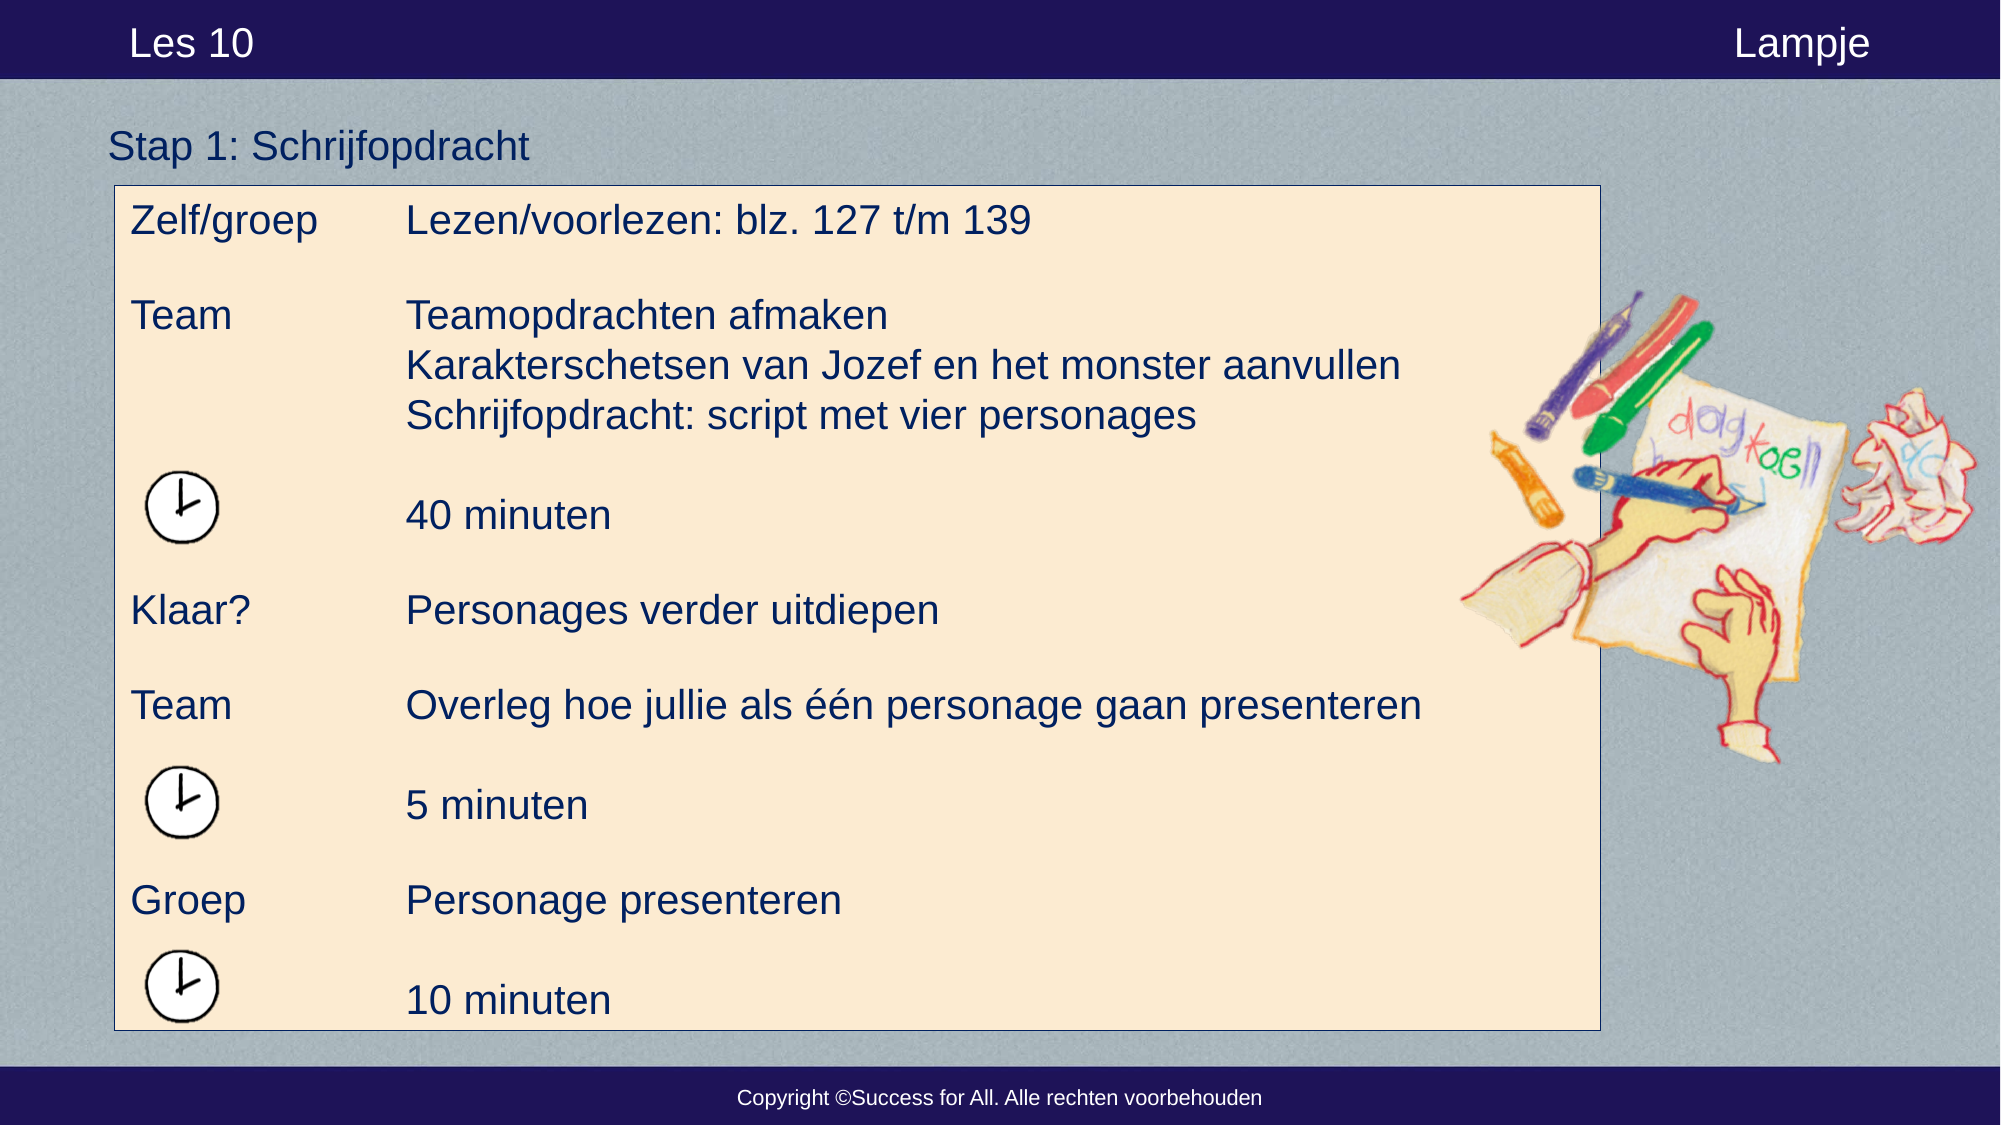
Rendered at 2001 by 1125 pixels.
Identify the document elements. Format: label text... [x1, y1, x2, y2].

picture [0, 0, 2001, 1125]
text_box Stap 1: Schrijfopdracht [92, 111, 886, 177]
text_box Zelf/groep Lezen/voorlezen: blz. 127 t/m 139 Team Teamopdrachten afmaken Karakterschetsen van Jozef en het monster aanvullen Schrijfopdracht: script met vier personages 40 minuten Klaar? Personages verder uitdiepen Team Overleg hoe jullie als één personage gaan presenteren 5 minuten Groep Personage presenteren 10 minuten [114, 185, 1601, 1031]
text_box Les 10 [114, 8, 354, 73]
text_box Lampje [999, 8, 1886, 73]
text_box Copyright ©Success for All. Alle rechten voorbehouden [0, 1076, 2000, 1125]
